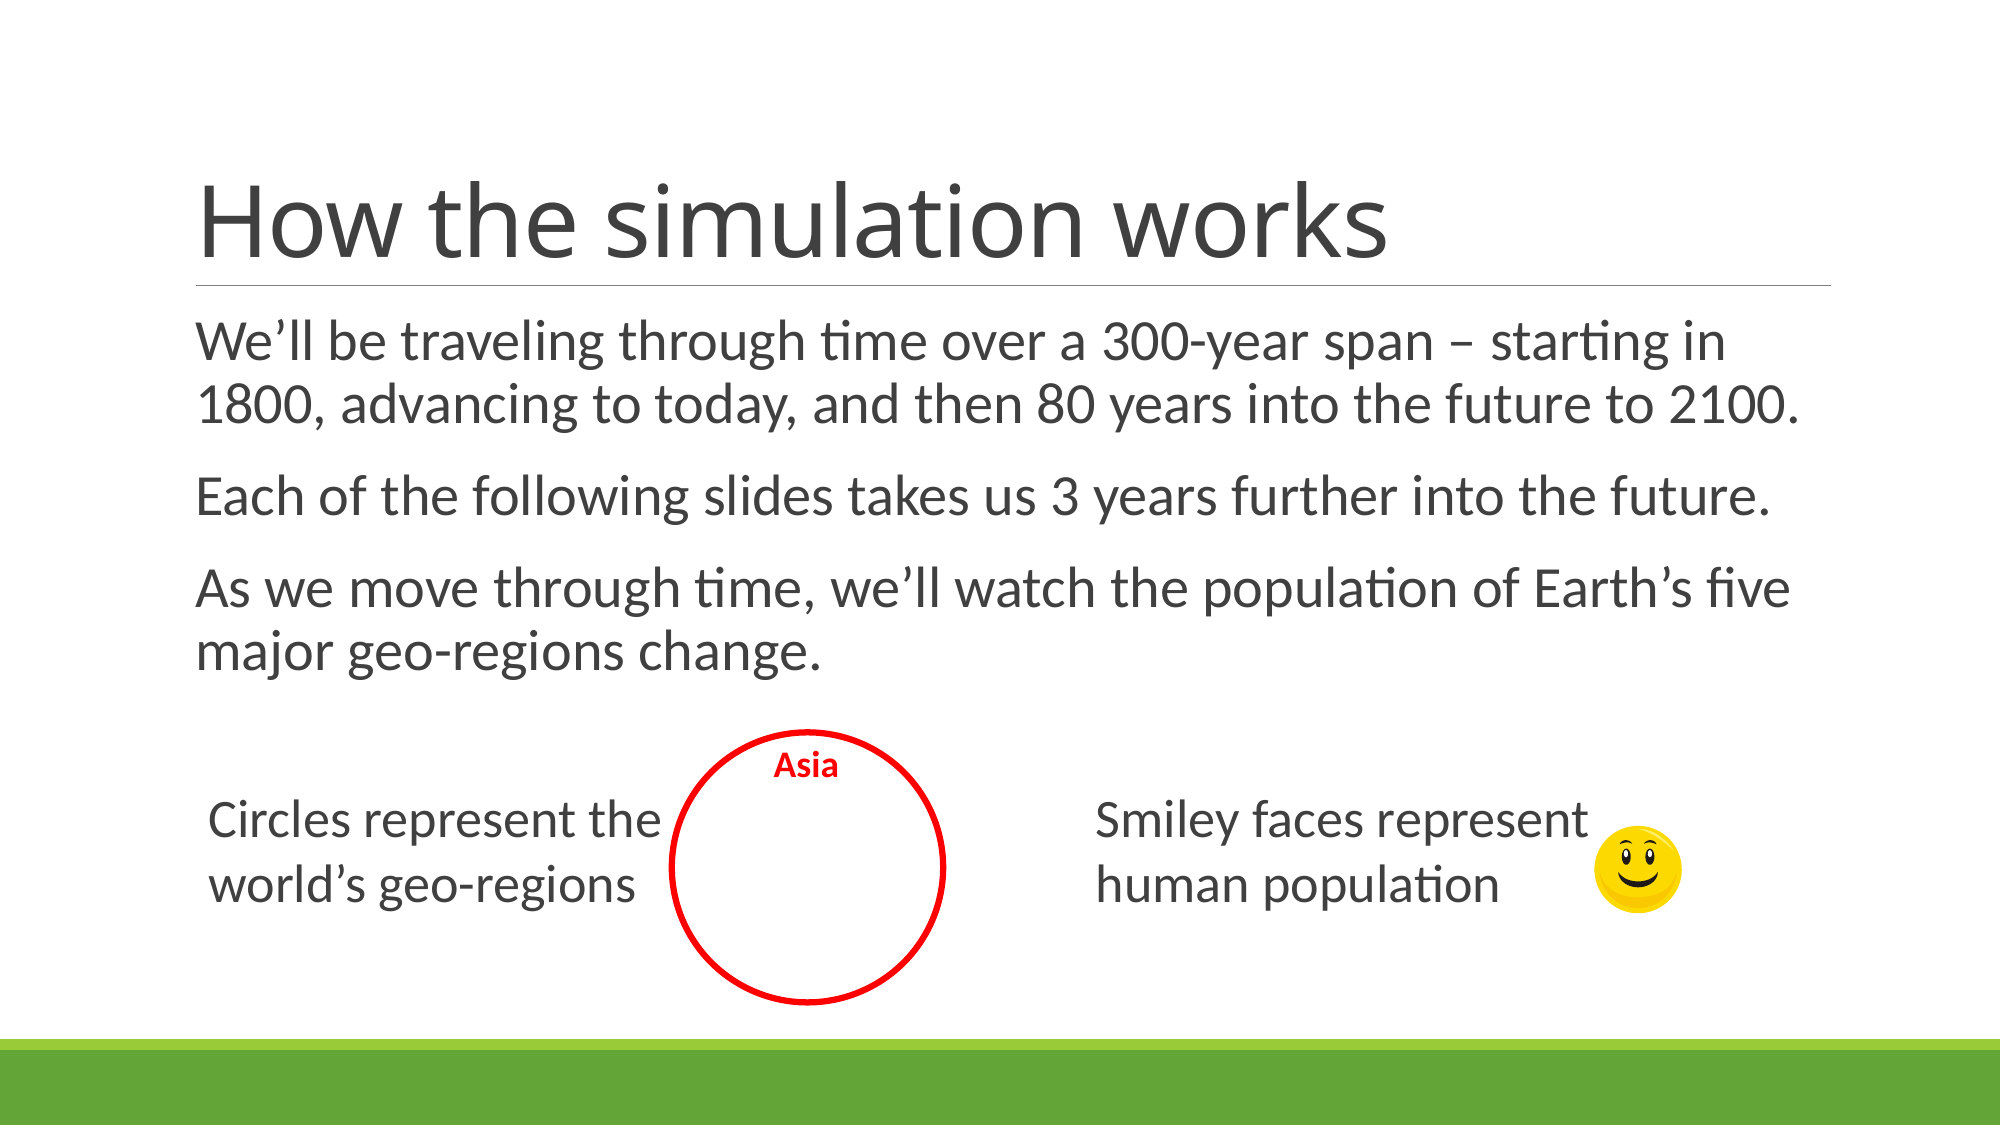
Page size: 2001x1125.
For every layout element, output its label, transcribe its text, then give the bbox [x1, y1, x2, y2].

text_box Smiley faces represent human population [1080, 775, 1619, 921]
text_box Asia [758, 732, 856, 792]
text_box Circles represent the world’s geo-regions [193, 776, 701, 921]
list We’ll be traveling through time over a 300-year span – starting in 1800, advancing to today, and then 80 years into the future to 2100. Each of the following slides takes us 3 years further into the future. As we move through time, we’ll watch the population of Earth’s five major geo-regions change. [180, 302, 1830, 767]
text_box [670, 739, 945, 1004]
title How the simulation works [180, 47, 1830, 285]
picture [1593, 825, 1683, 914]
